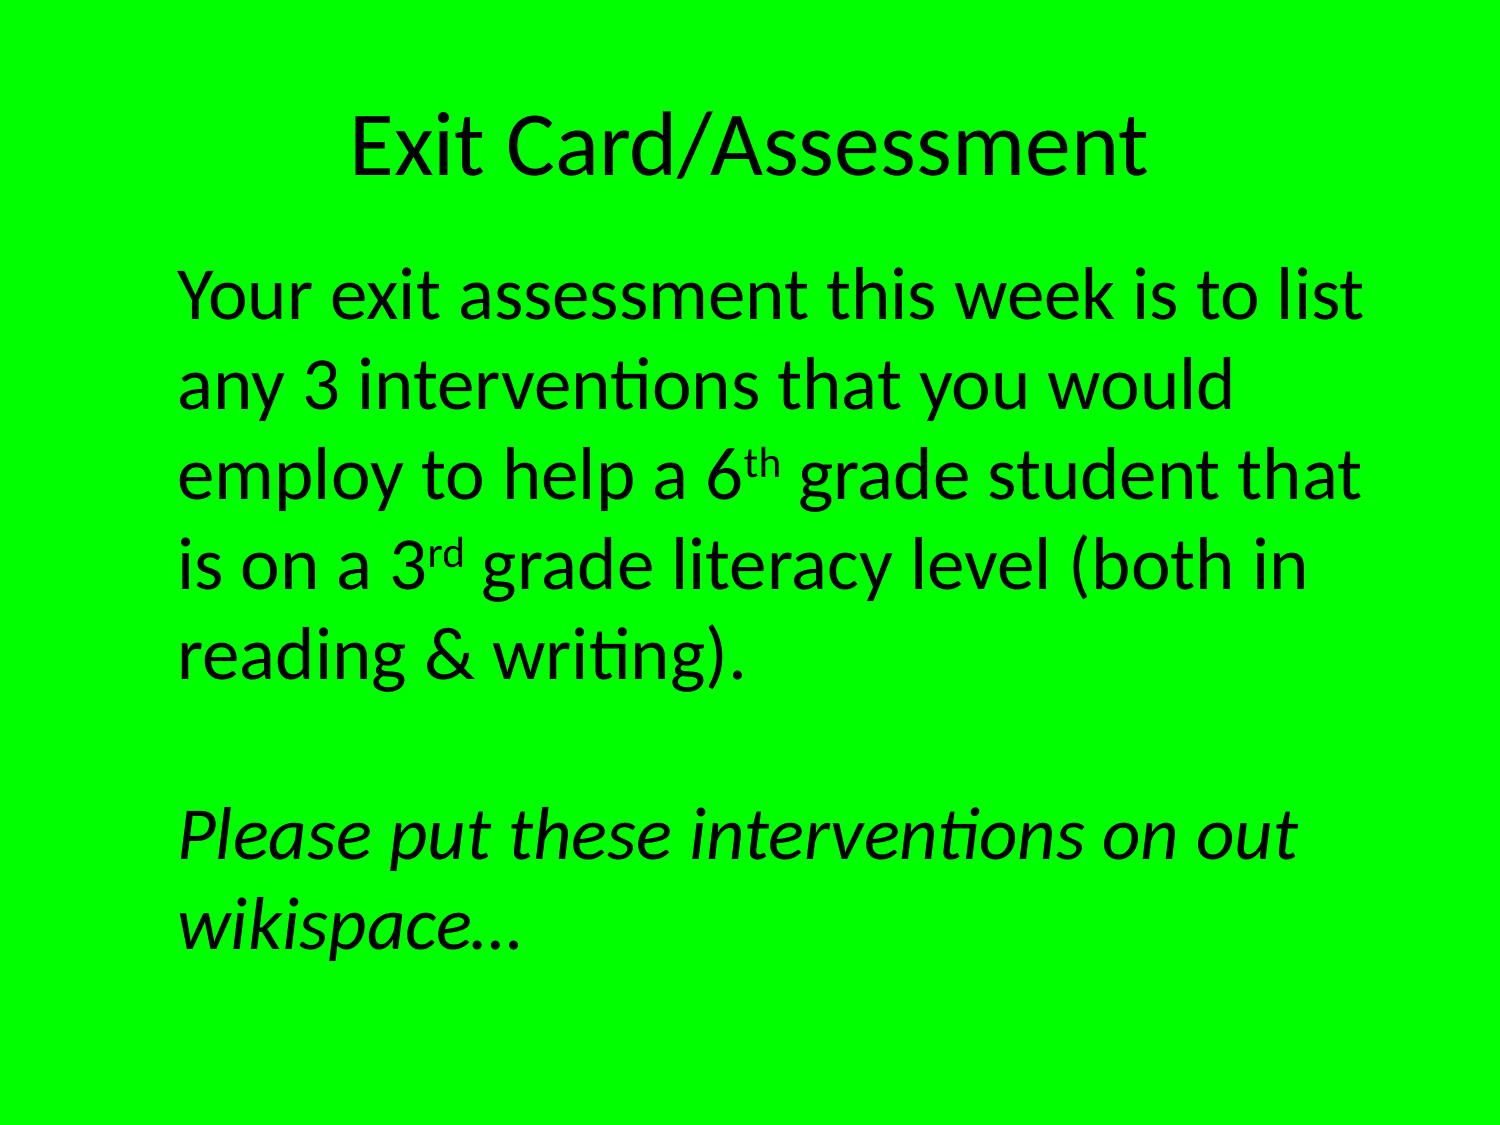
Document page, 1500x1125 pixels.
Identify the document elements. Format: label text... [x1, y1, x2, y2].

text_box Your exit assessment this week is to list any 3 interventions that you would employ to help a 6th grade student that is on a 3rd grade literacy level (both in reading & writing). Please put these interventions on out wikispace… [87, 237, 1425, 973]
title Exit Card/Assessment [75, 45, 1425, 233]
